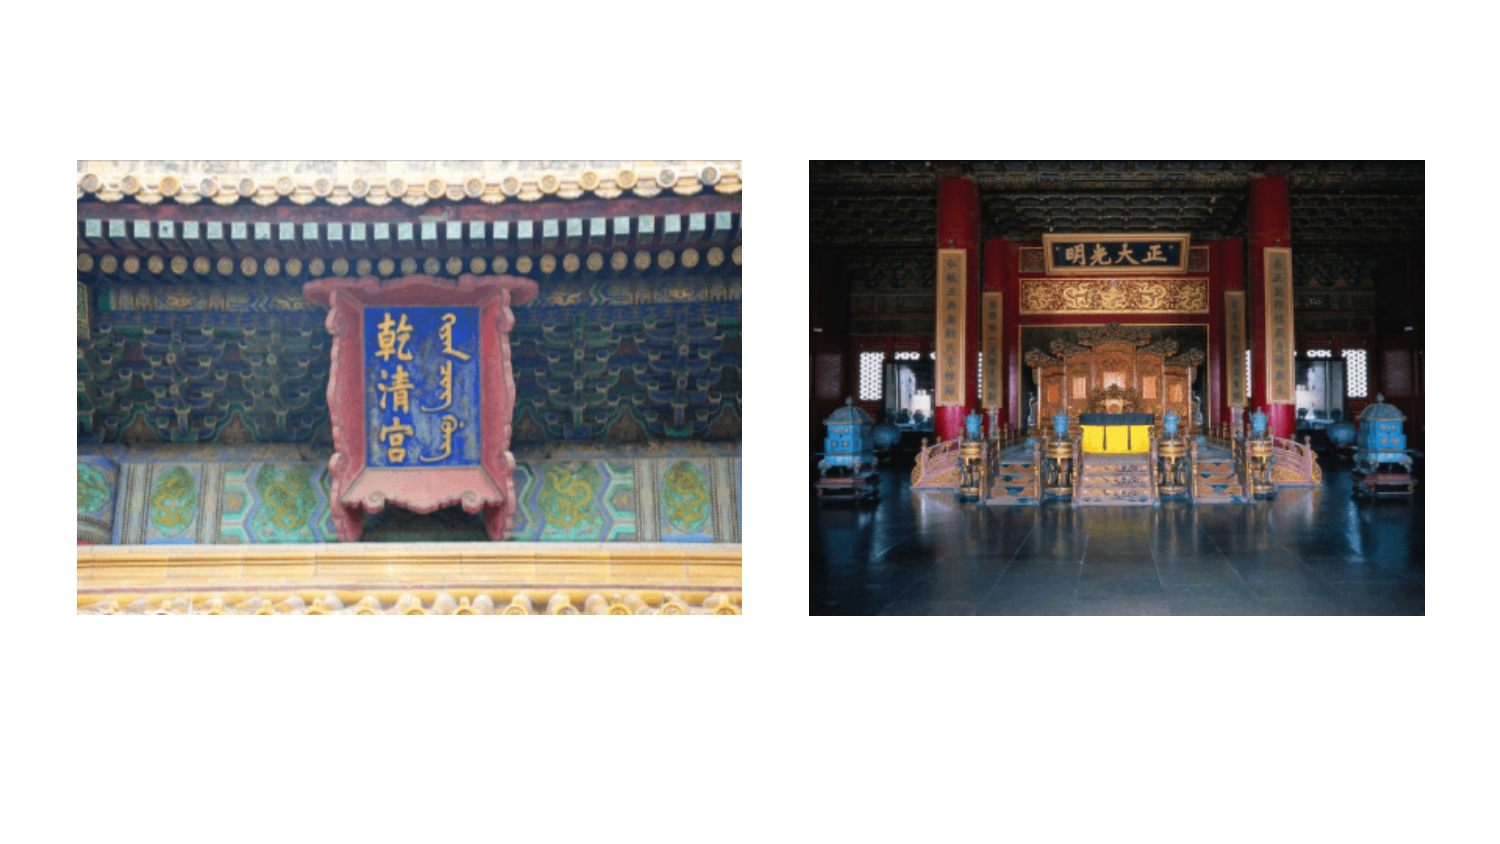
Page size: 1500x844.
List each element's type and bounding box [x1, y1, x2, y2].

picture [809, 160, 1425, 617]
picture [77, 160, 742, 616]
